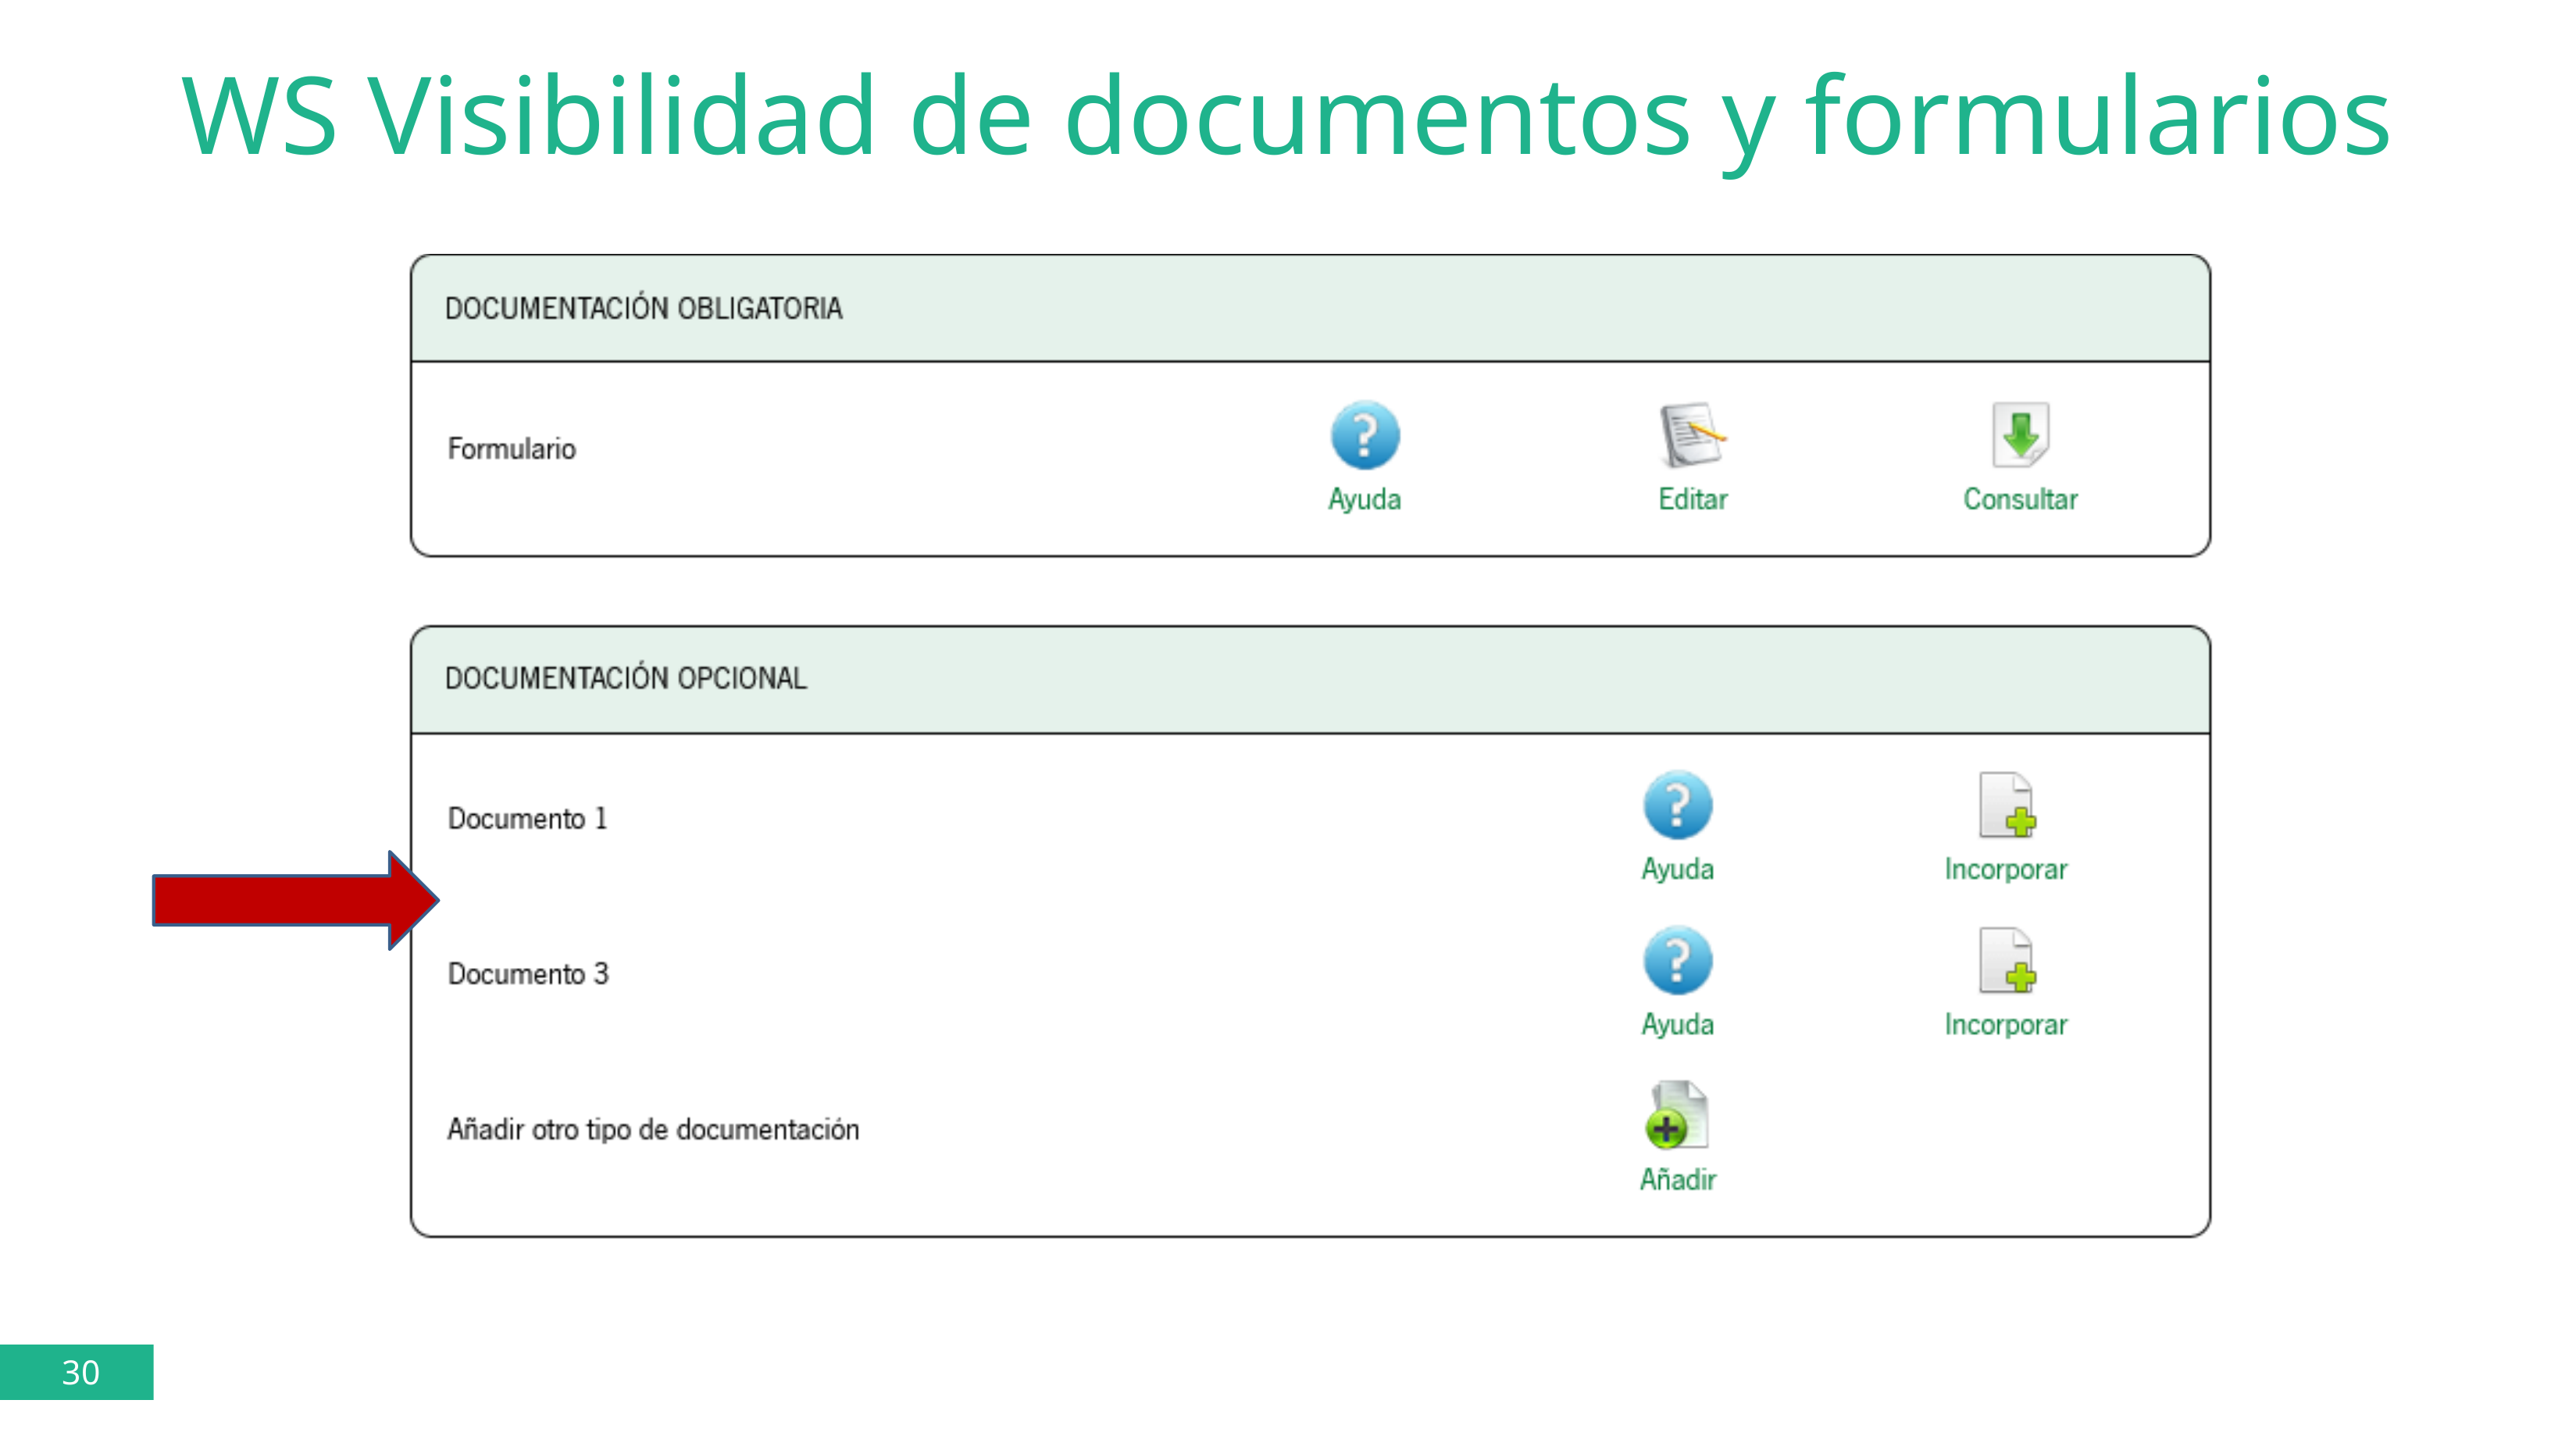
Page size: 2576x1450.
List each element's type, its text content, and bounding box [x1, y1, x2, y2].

text_box WS Visibilidad de documentos y formularios [0, 41, 2576, 182]
slide_number 30 [41, 1351, 112, 1394]
picture [409, 254, 2214, 1243]
text_box [0, 1345, 154, 1400]
text_box [152, 850, 405, 952]
